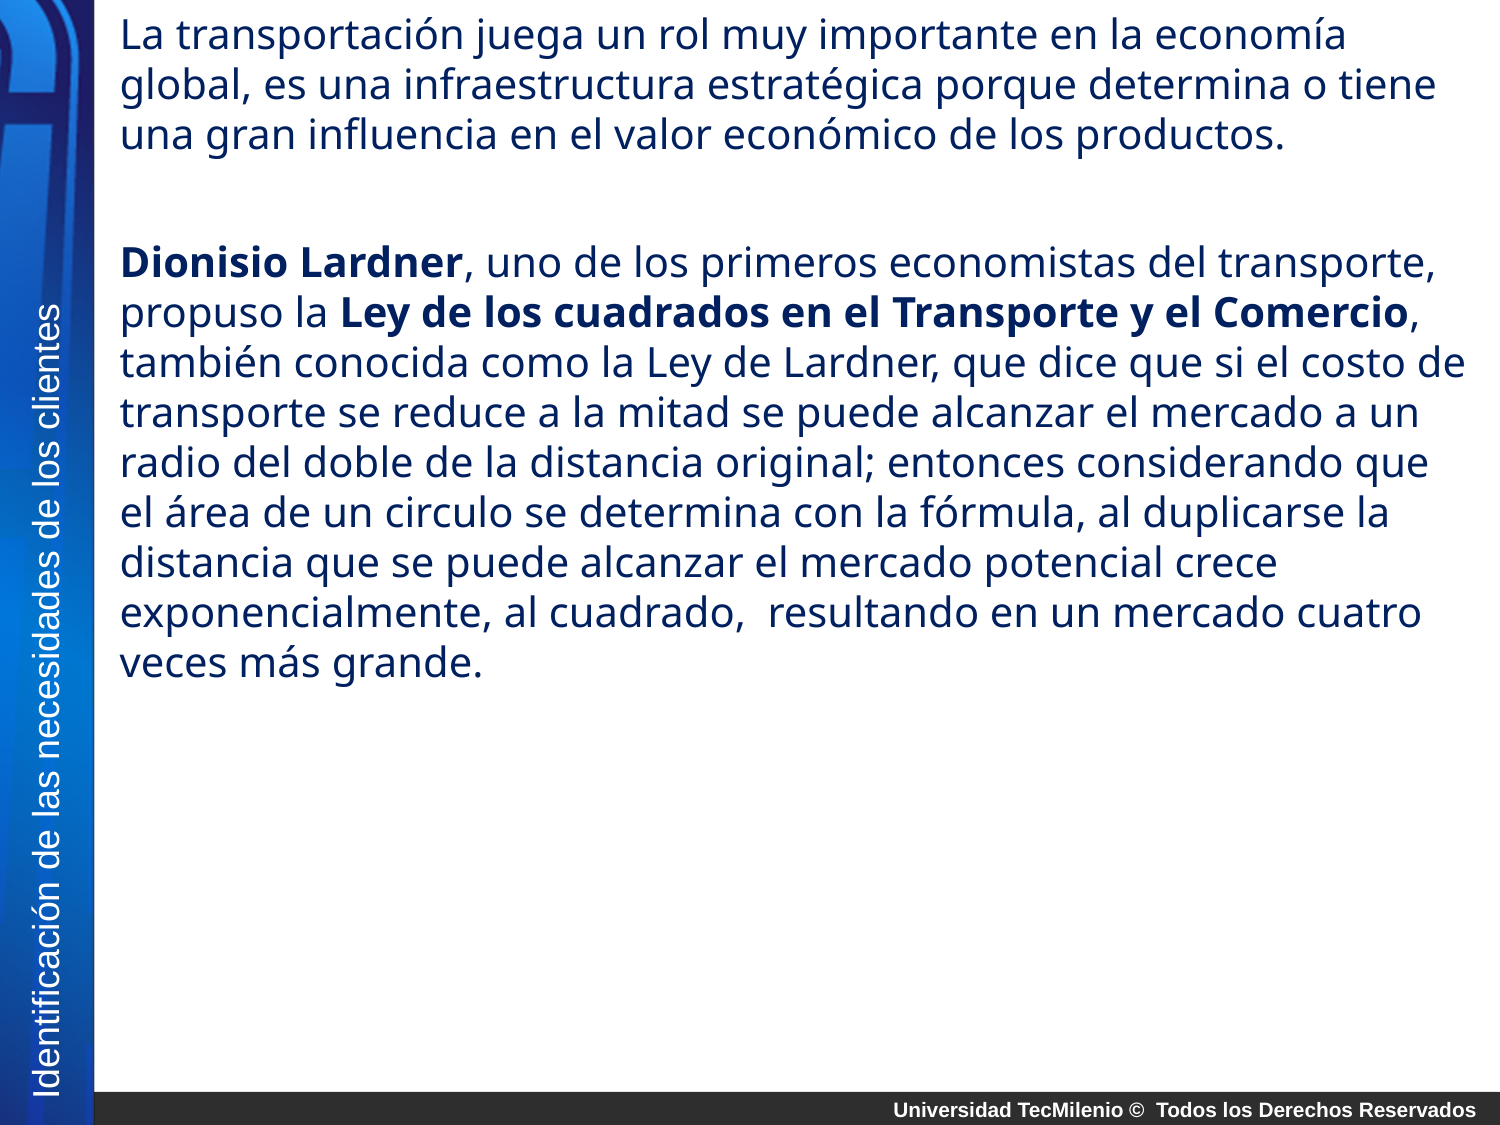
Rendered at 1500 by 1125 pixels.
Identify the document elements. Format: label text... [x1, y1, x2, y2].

text_box [194, 113, 226, 175]
list Identificación de las necesidades de los clientes [17, 0, 89, 1115]
picture [0, 0, 1500, 1125]
list La transportación juega un rol muy importante en la economía global, es una infraestructura estratégica porque determina o tiene una gran influencia en el valor económico de los productos. Dionisio Lardner, uno de los primeros economistas del transporte, propuso la Ley de los cuadrados en el Transporte y el Comercio, también conocida como la Ley de Lardner, que dice que si el costo de transporte se reduce a la mitad se puede alcanzar el mercado a un radio del doble de la distancia original; entonces considerando que el área de un circulo se determina con la fórmula, al duplicarse la distancia que se puede alcanzar el mercado potencial crece exponencialmente, al cuadrado, resultando en un mercado cuatro veces más grande. [104, 0, 1483, 1083]
